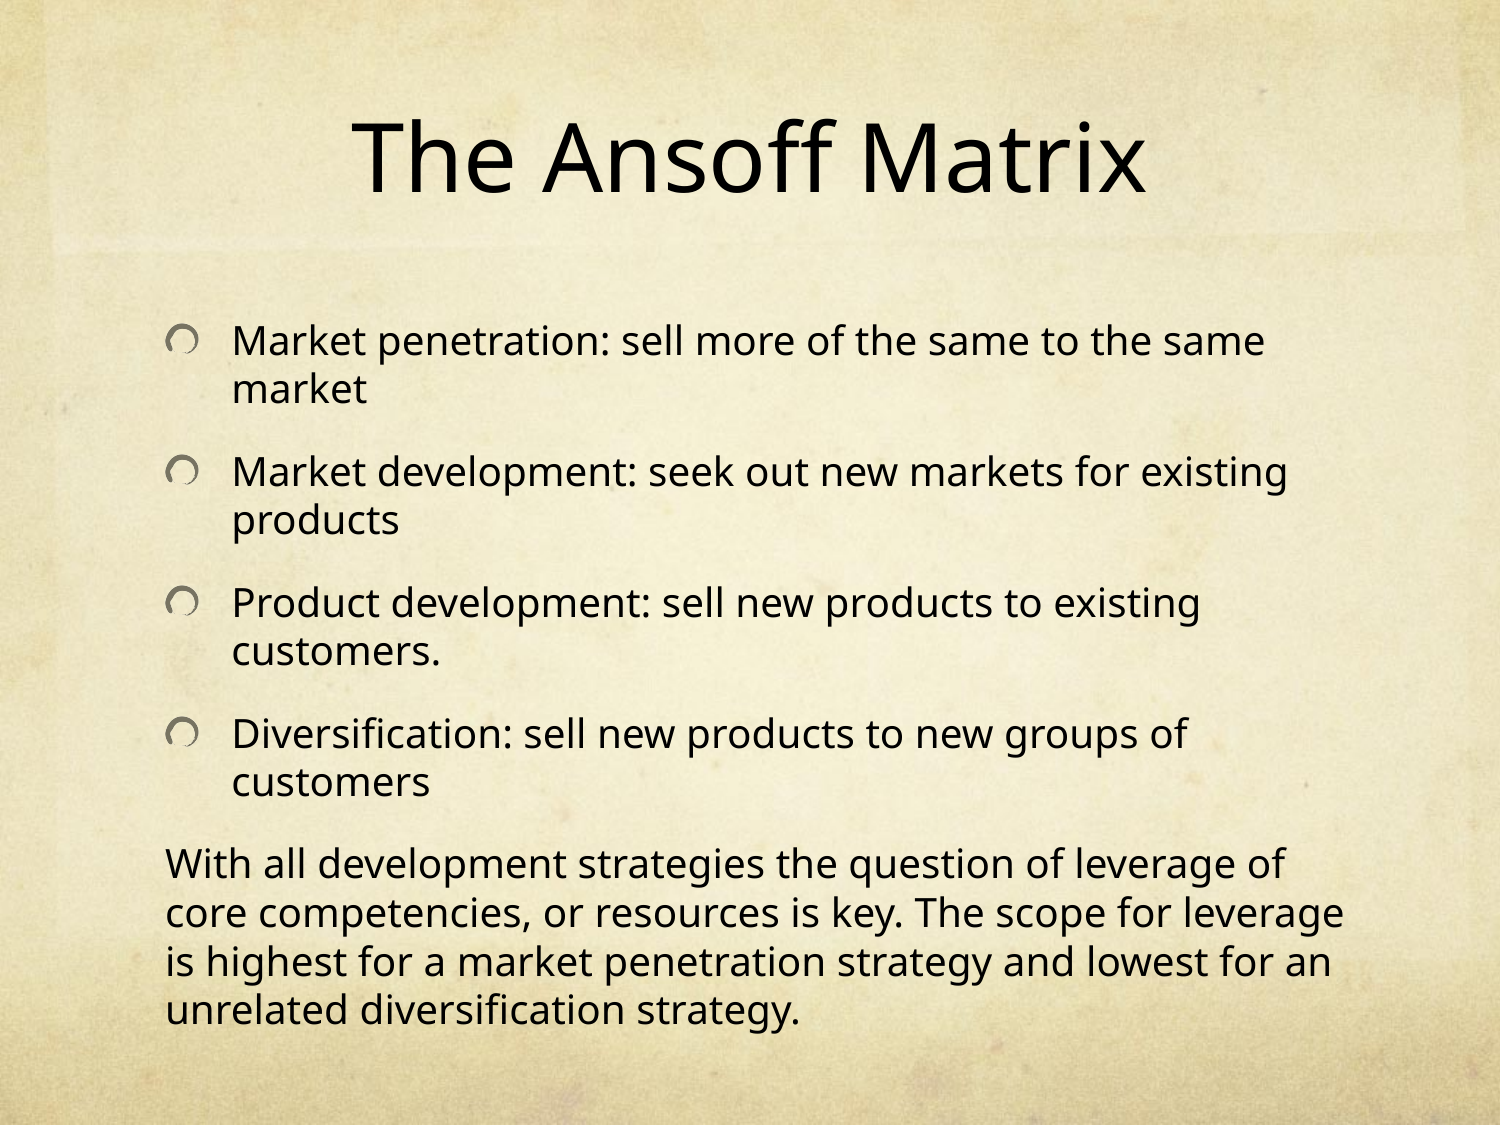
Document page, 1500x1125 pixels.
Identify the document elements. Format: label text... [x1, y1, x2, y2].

list Market penetration: sell more of the same to the same market Market development: seek out new markets for existing products Product development: sell new products to existing customers. Diversification: sell new products to new groups of customers With all development strategies the question of leverage of core competencies, or resources is key. The scope for leverage is highest for a market penetration strategy and lowest for an unrelated diversification strategy. [150, 224, 1392, 1049]
picture [0, 0, 1500, 1125]
title The Ansoff Matrix [150, 82, 1350, 224]
